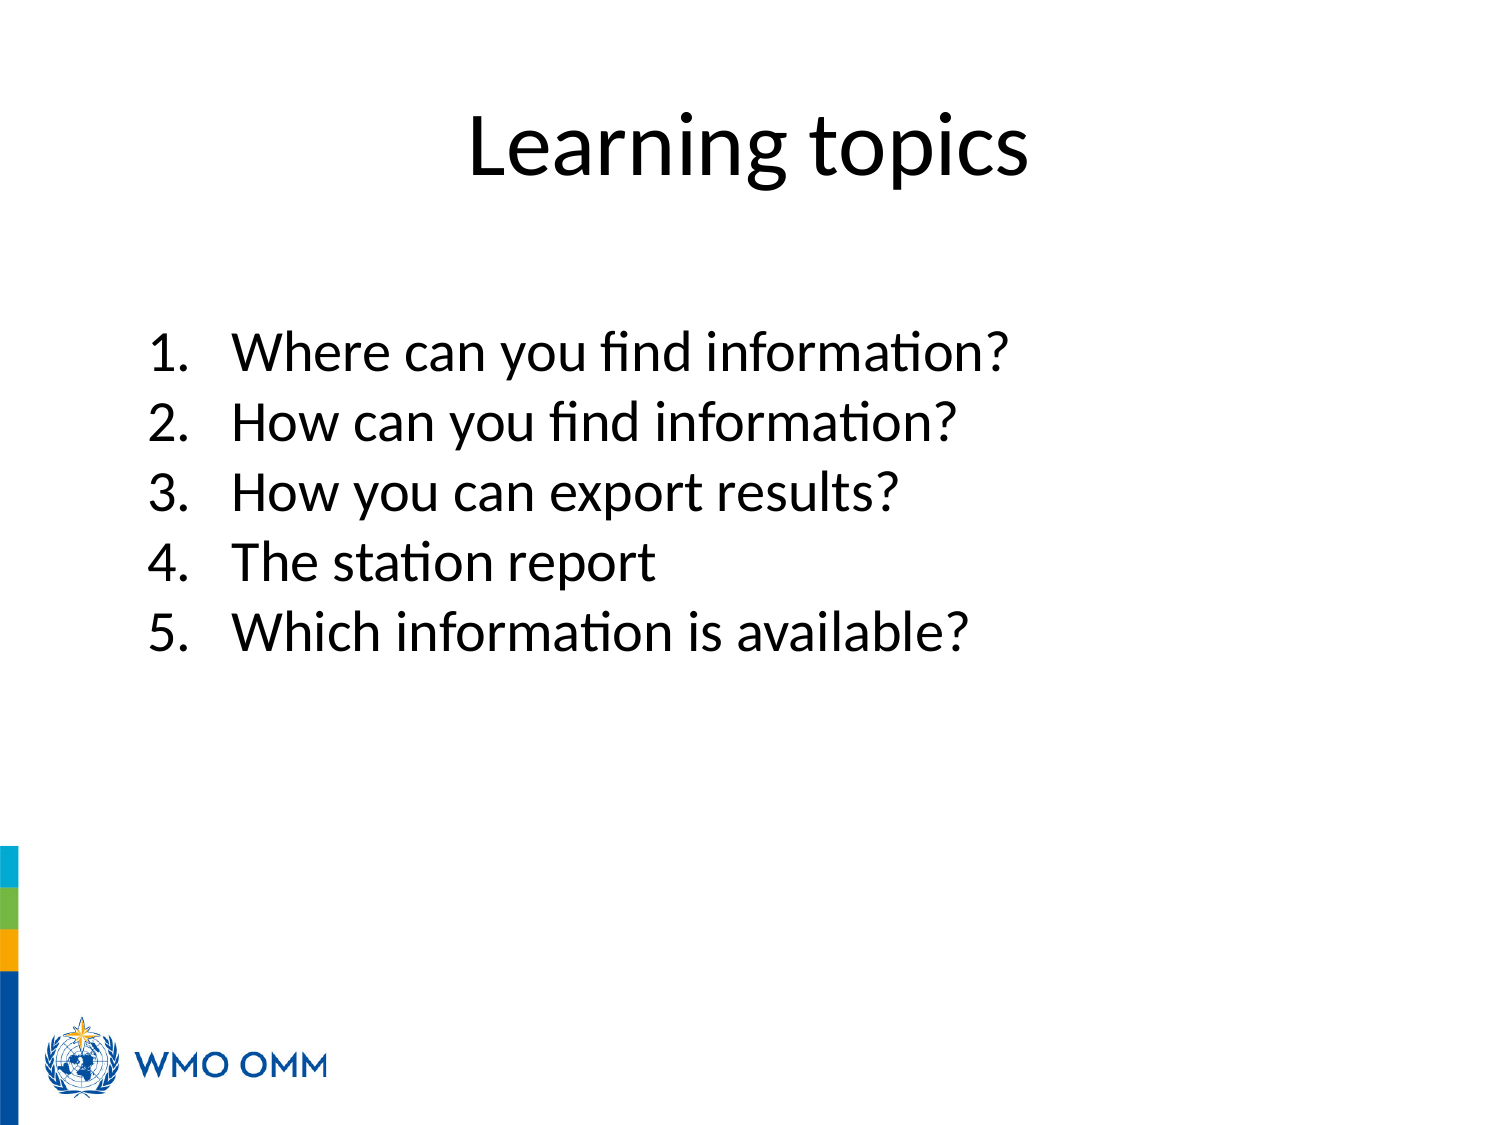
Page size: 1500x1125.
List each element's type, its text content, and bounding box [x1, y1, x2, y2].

picture [0, 845, 327, 1125]
title Learning topics [75, 45, 1425, 233]
text_box Where can you find information? How can you find information? How you can export results? The station report Which information is available? [132, 305, 1361, 671]
